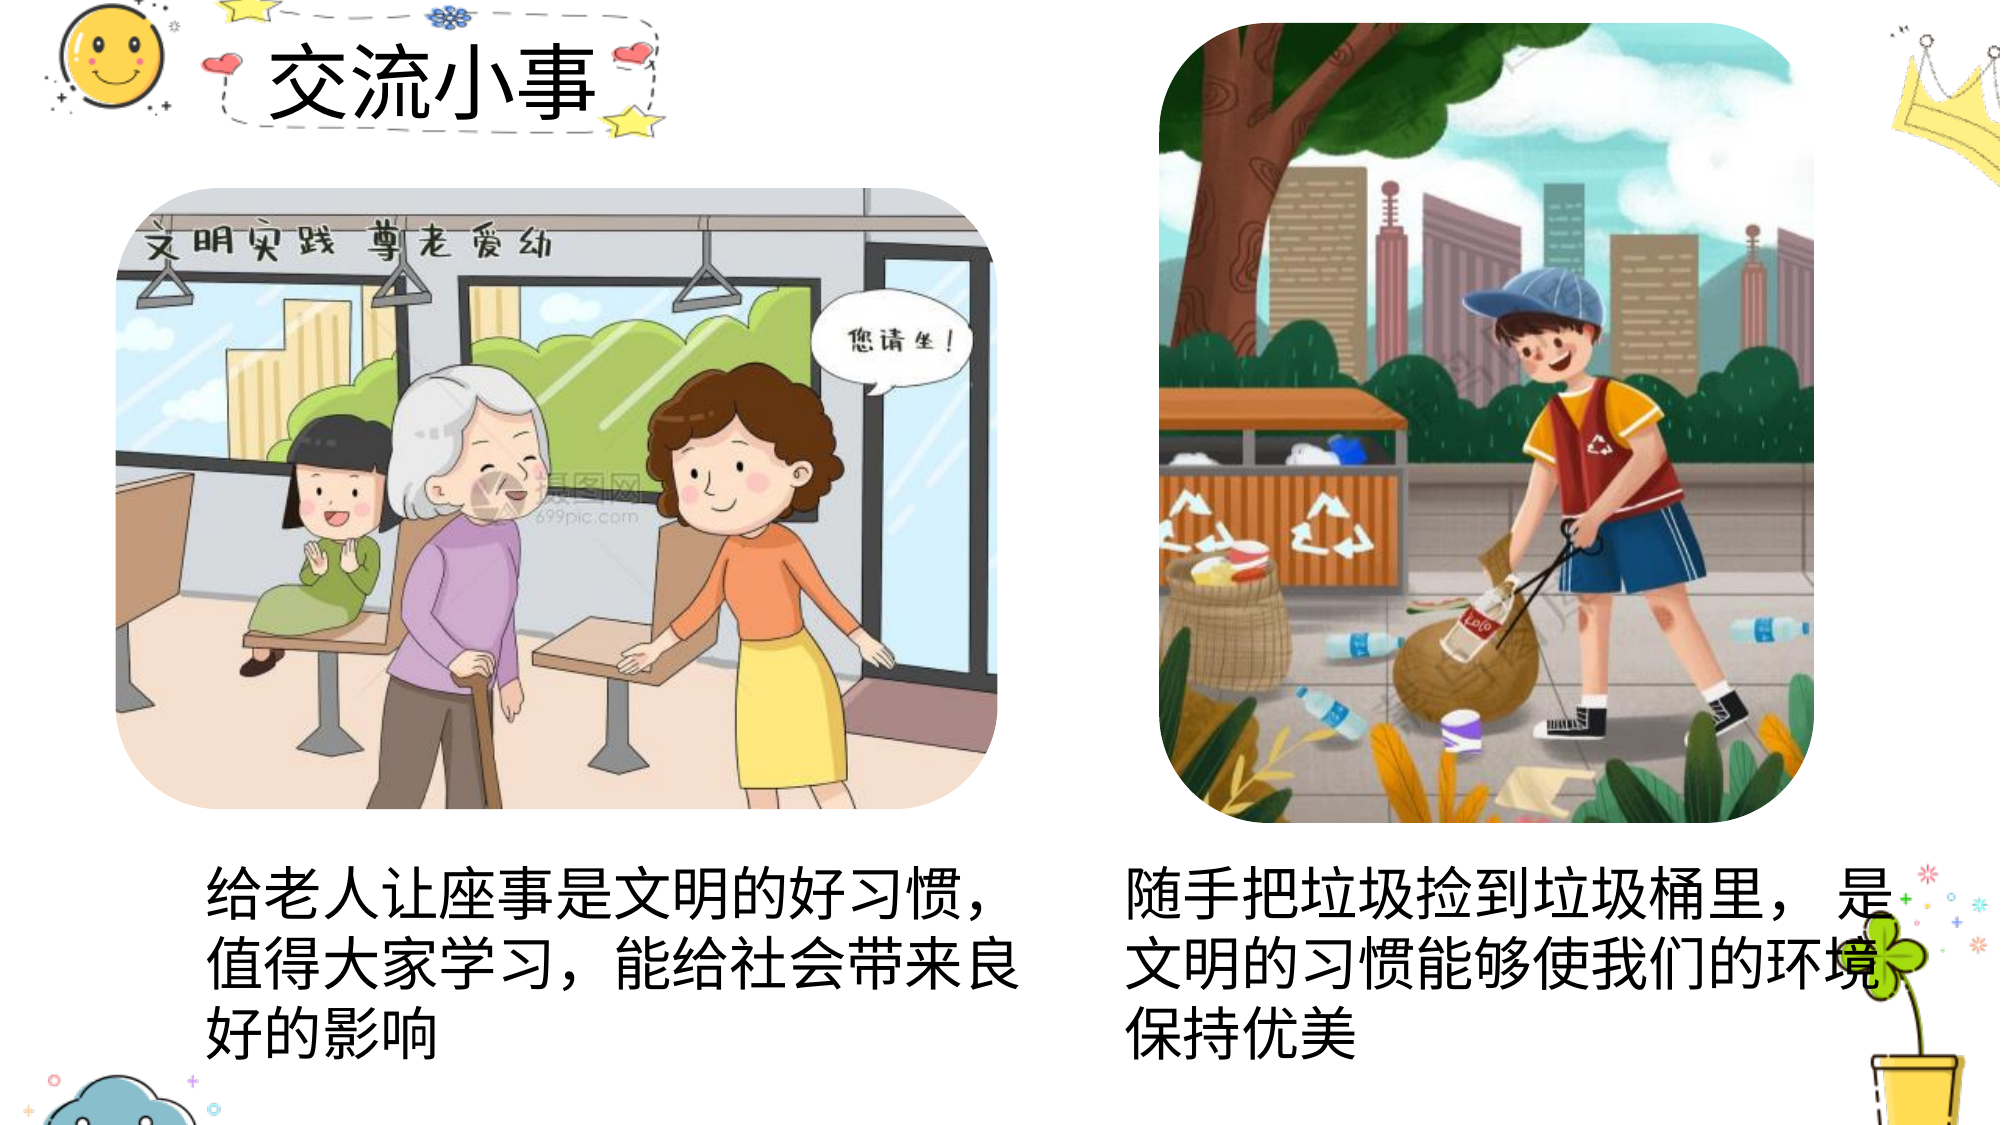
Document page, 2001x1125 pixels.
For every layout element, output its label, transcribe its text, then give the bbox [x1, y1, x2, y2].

picture [0, 1014, 244, 1125]
picture [1159, 0, 2000, 1125]
picture [34, 0, 698, 159]
text_box 随手把垃圾捡到垃圾桶里， 是文明的习惯能够使我们的环境保持优美 [1109, 849, 1707, 1075]
picture [115, 188, 998, 810]
text_box 给老人让座事是文明的好习惯，值得大家学习，能给社会带来良好的影响 [191, 849, 1057, 1075]
